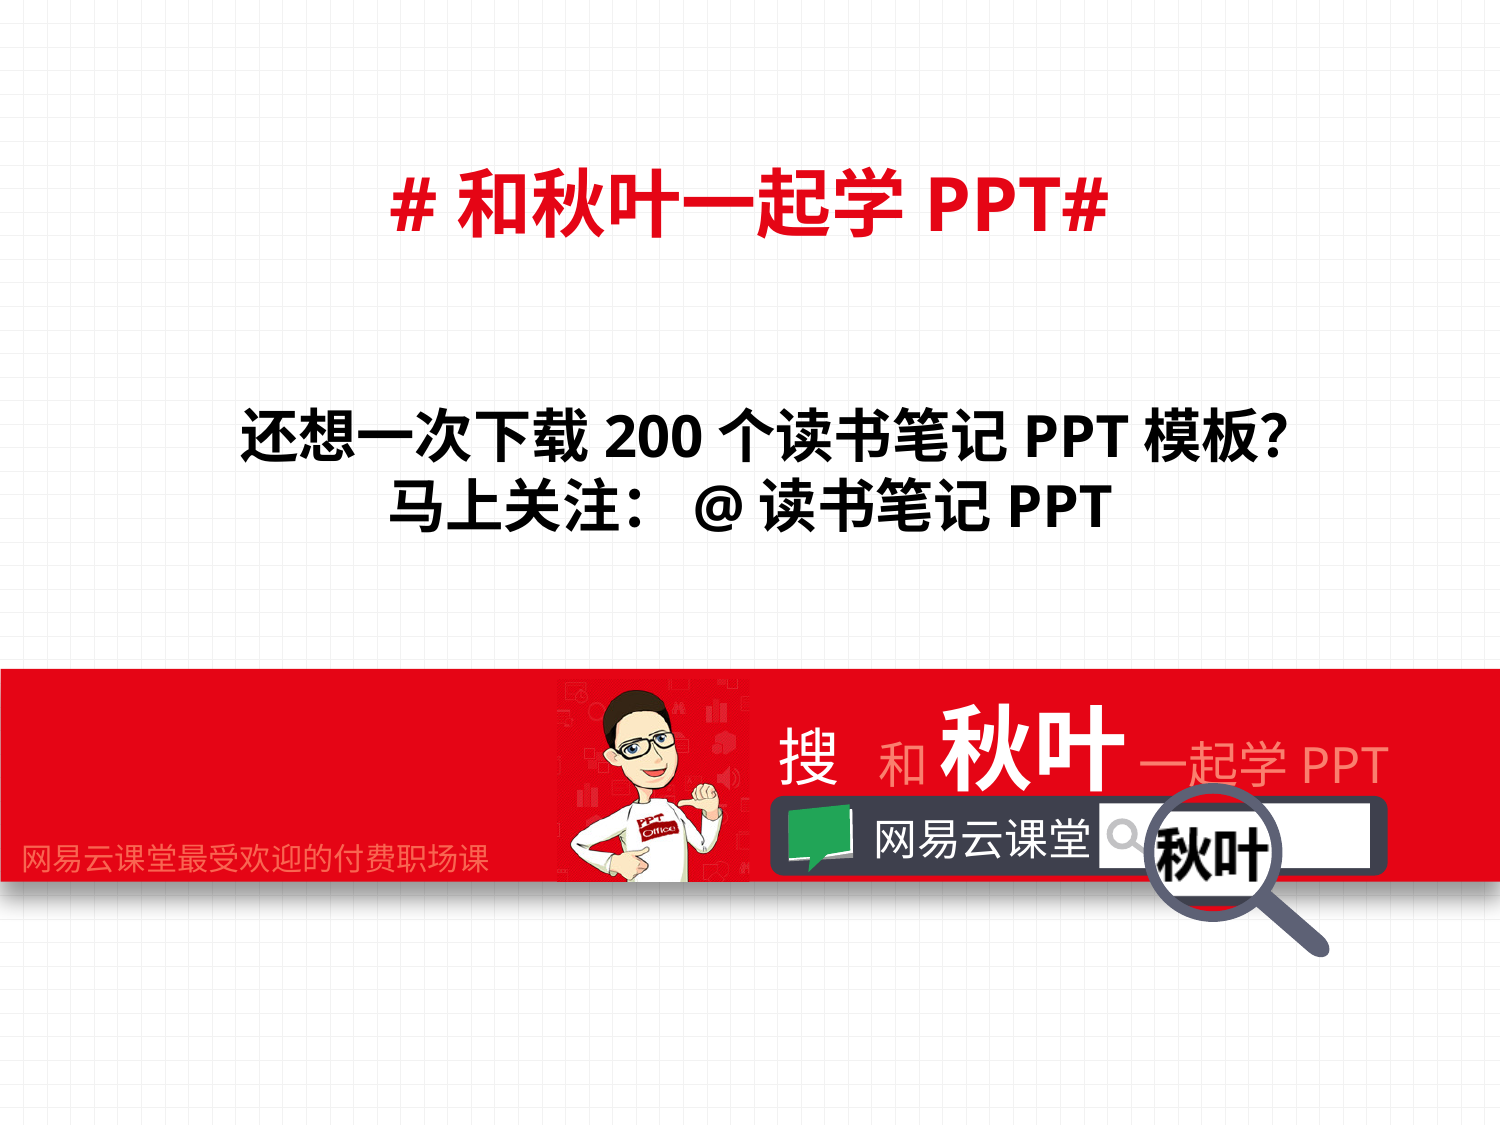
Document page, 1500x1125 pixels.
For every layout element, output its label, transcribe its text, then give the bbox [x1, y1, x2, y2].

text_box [0, 668, 1500, 933]
text_box #和秋叶一起学PPT# 还想一次下载200个读书笔记PPT模板？马上关注：@读书笔记PPT [224, 148, 1276, 547]
